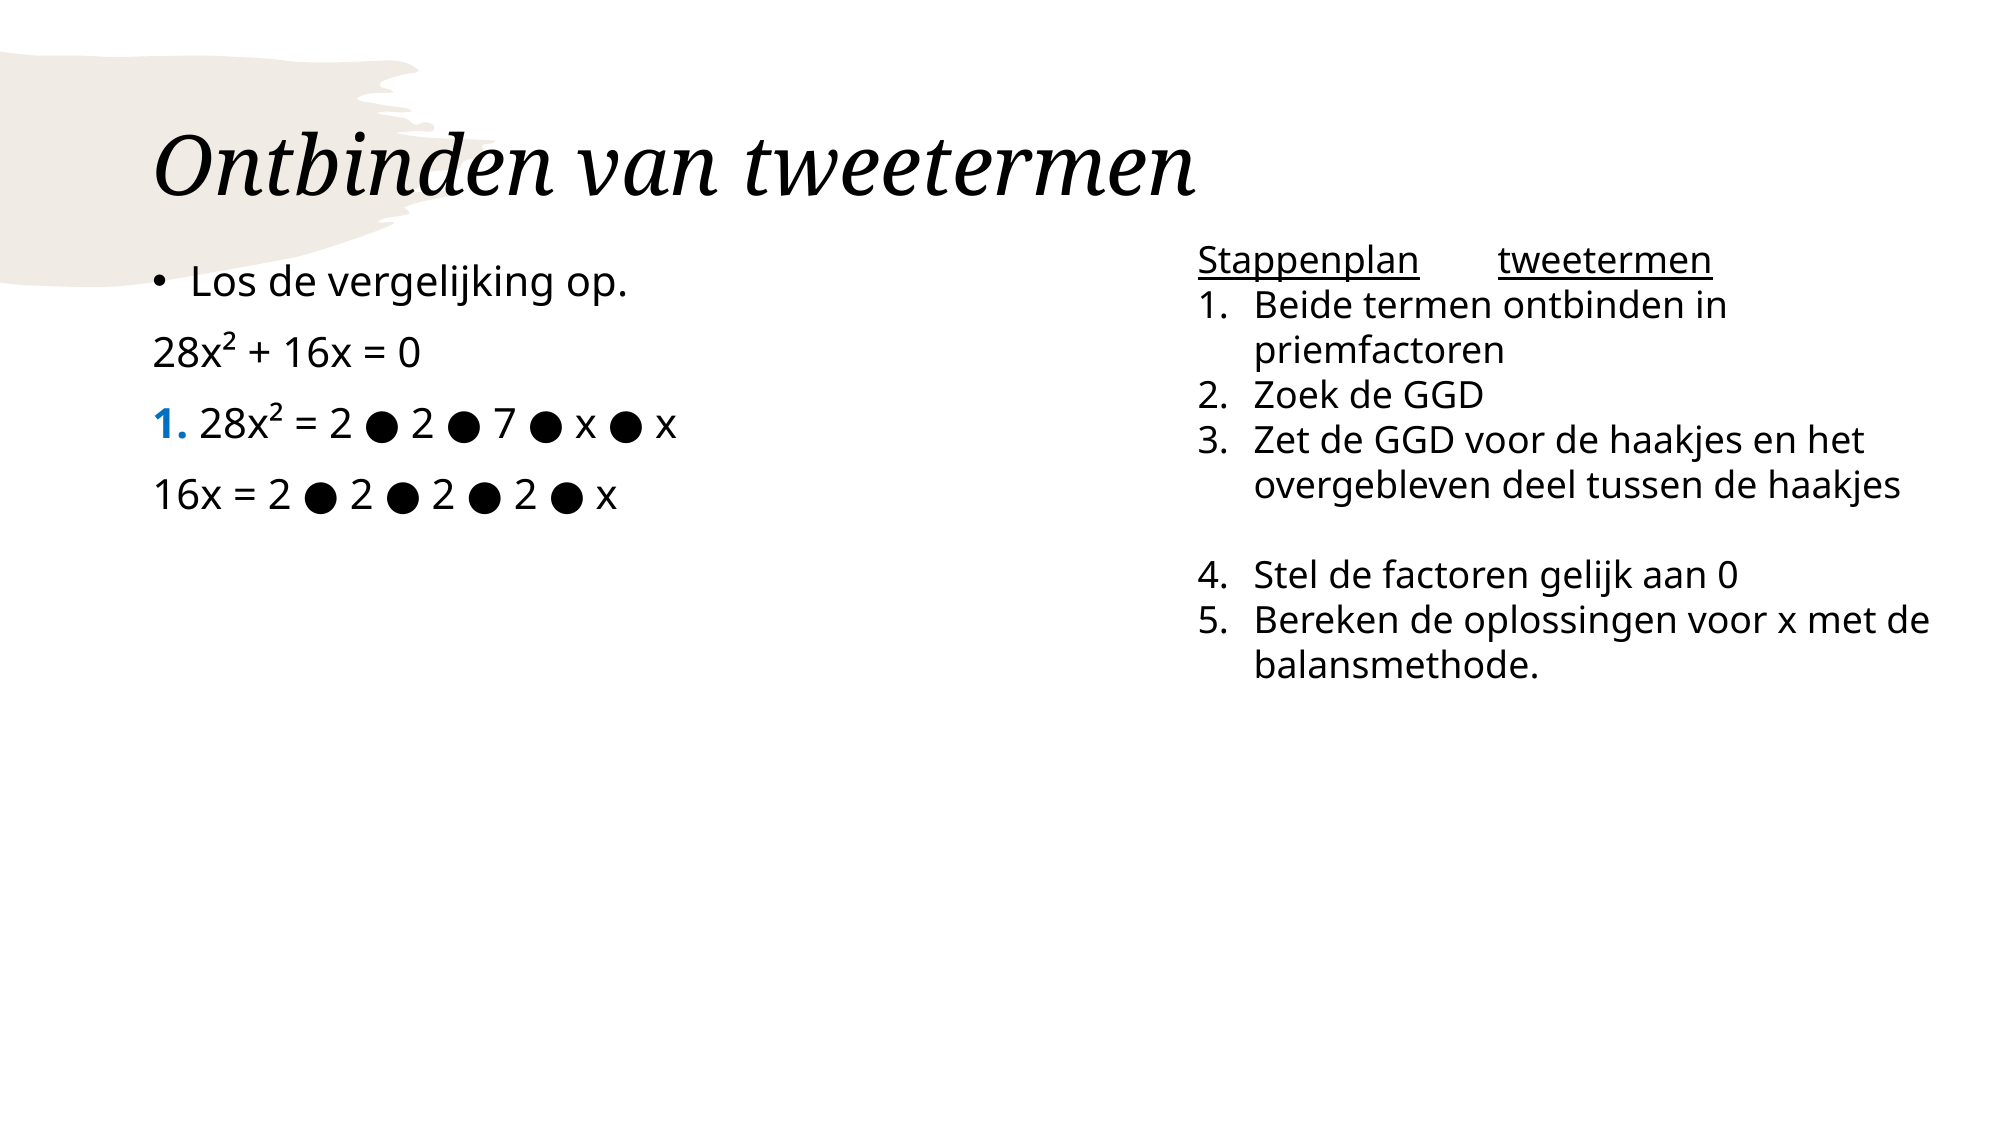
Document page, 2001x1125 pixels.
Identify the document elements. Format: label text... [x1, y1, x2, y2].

text_box Stappenplan tweetermen Beide termen ontbinden in priemfactoren Zoek de GGD Zet de GGD voor de haakjes en het overgebleven deel tussen de haakjes Stel de factoren gelijk aan 0 Bereken de oplossingen voor x met de balansmethode. [1182, 228, 2000, 694]
title Ontbinden van tweetermen [137, 59, 1863, 278]
list Los de vergelijking op. 28x² + 16x = 0 1. 28x² = 2 ● 2 ● 7 ● x ● x 16x = 2 ● 2 ● 2 ● 2 ● x [137, 247, 846, 1031]
